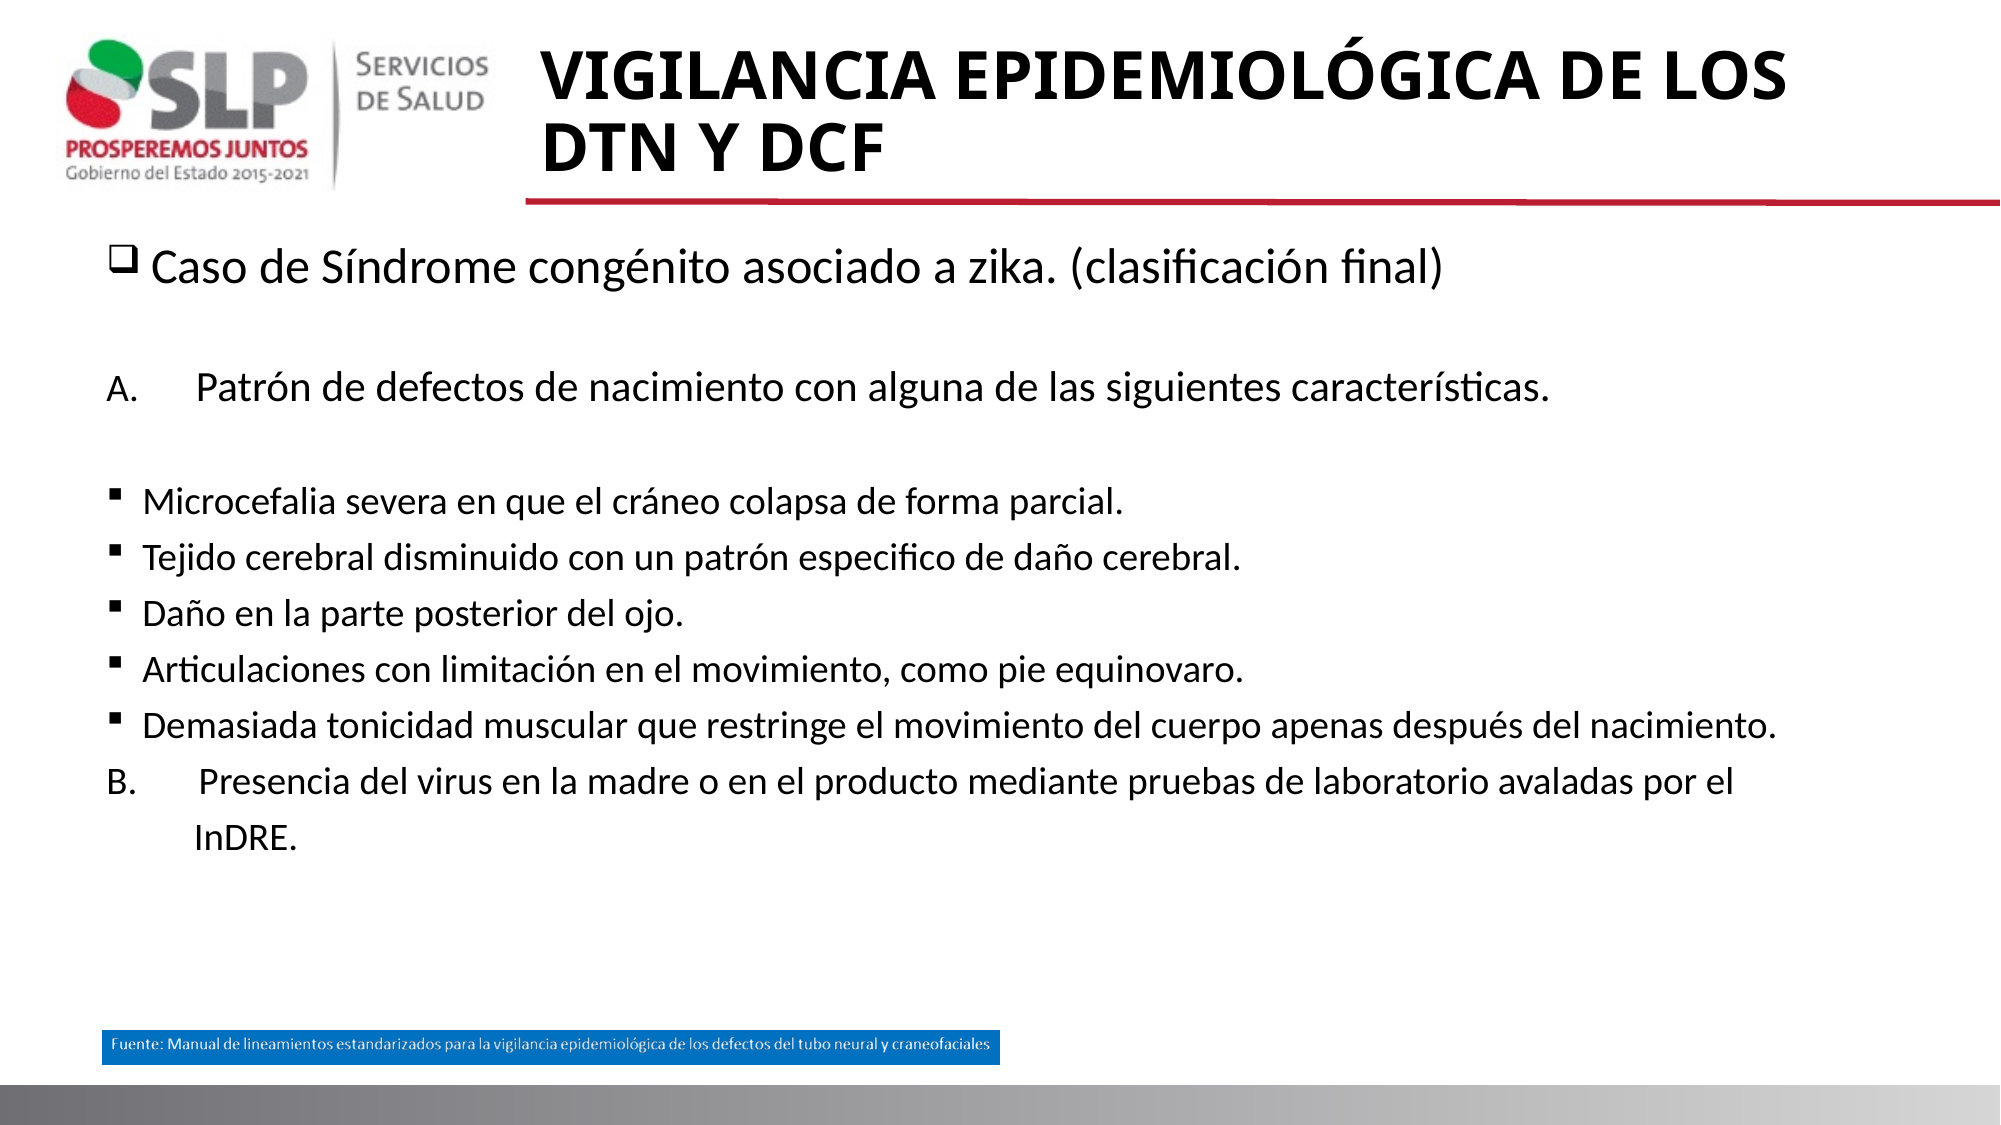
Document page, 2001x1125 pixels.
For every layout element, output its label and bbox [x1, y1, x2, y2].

picture [101, 1029, 1000, 1065]
text_box [0, 32, 2000, 1125]
